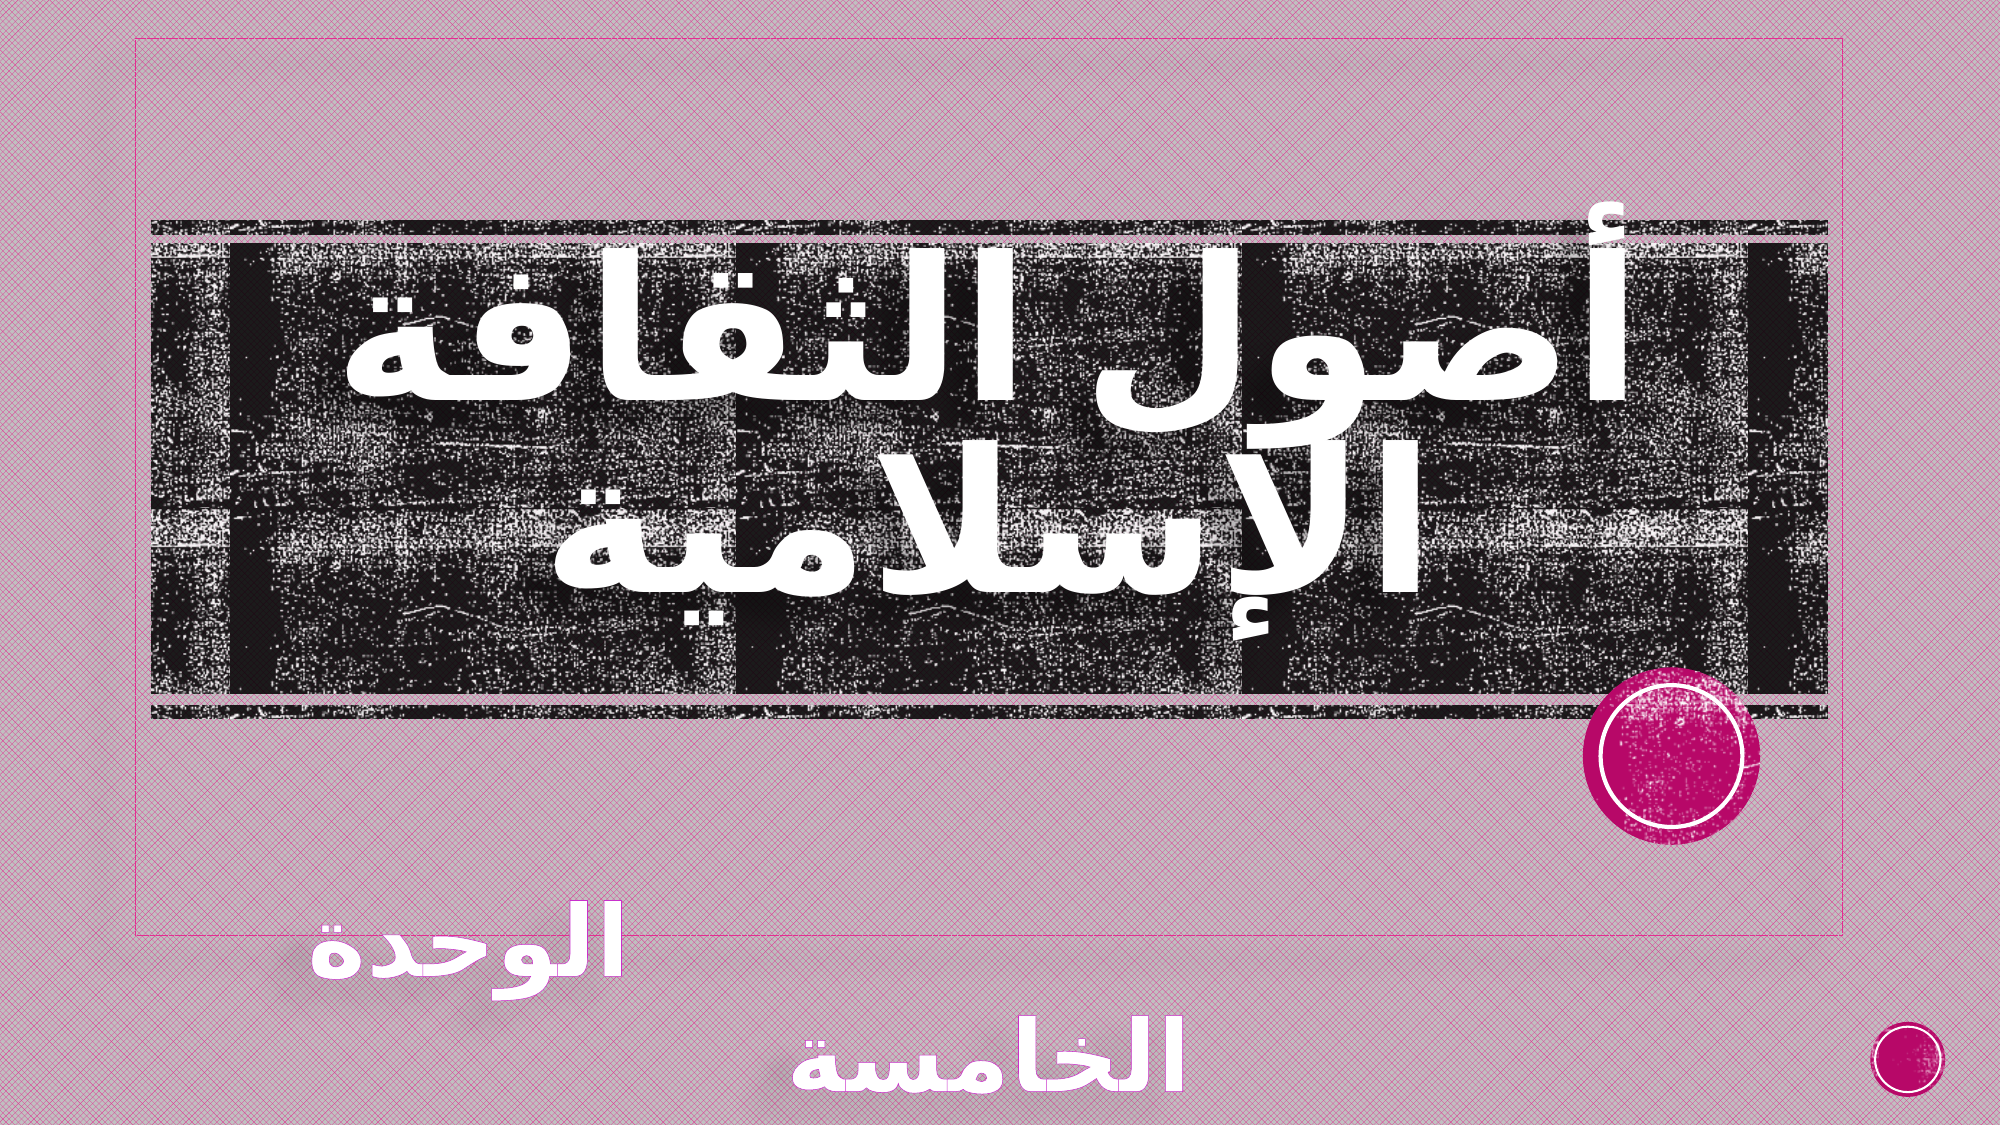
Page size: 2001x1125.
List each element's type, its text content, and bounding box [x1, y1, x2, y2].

title أصول الثقافة الإسلامية الوحدة الخامسة [135, 38, 1843, 936]
